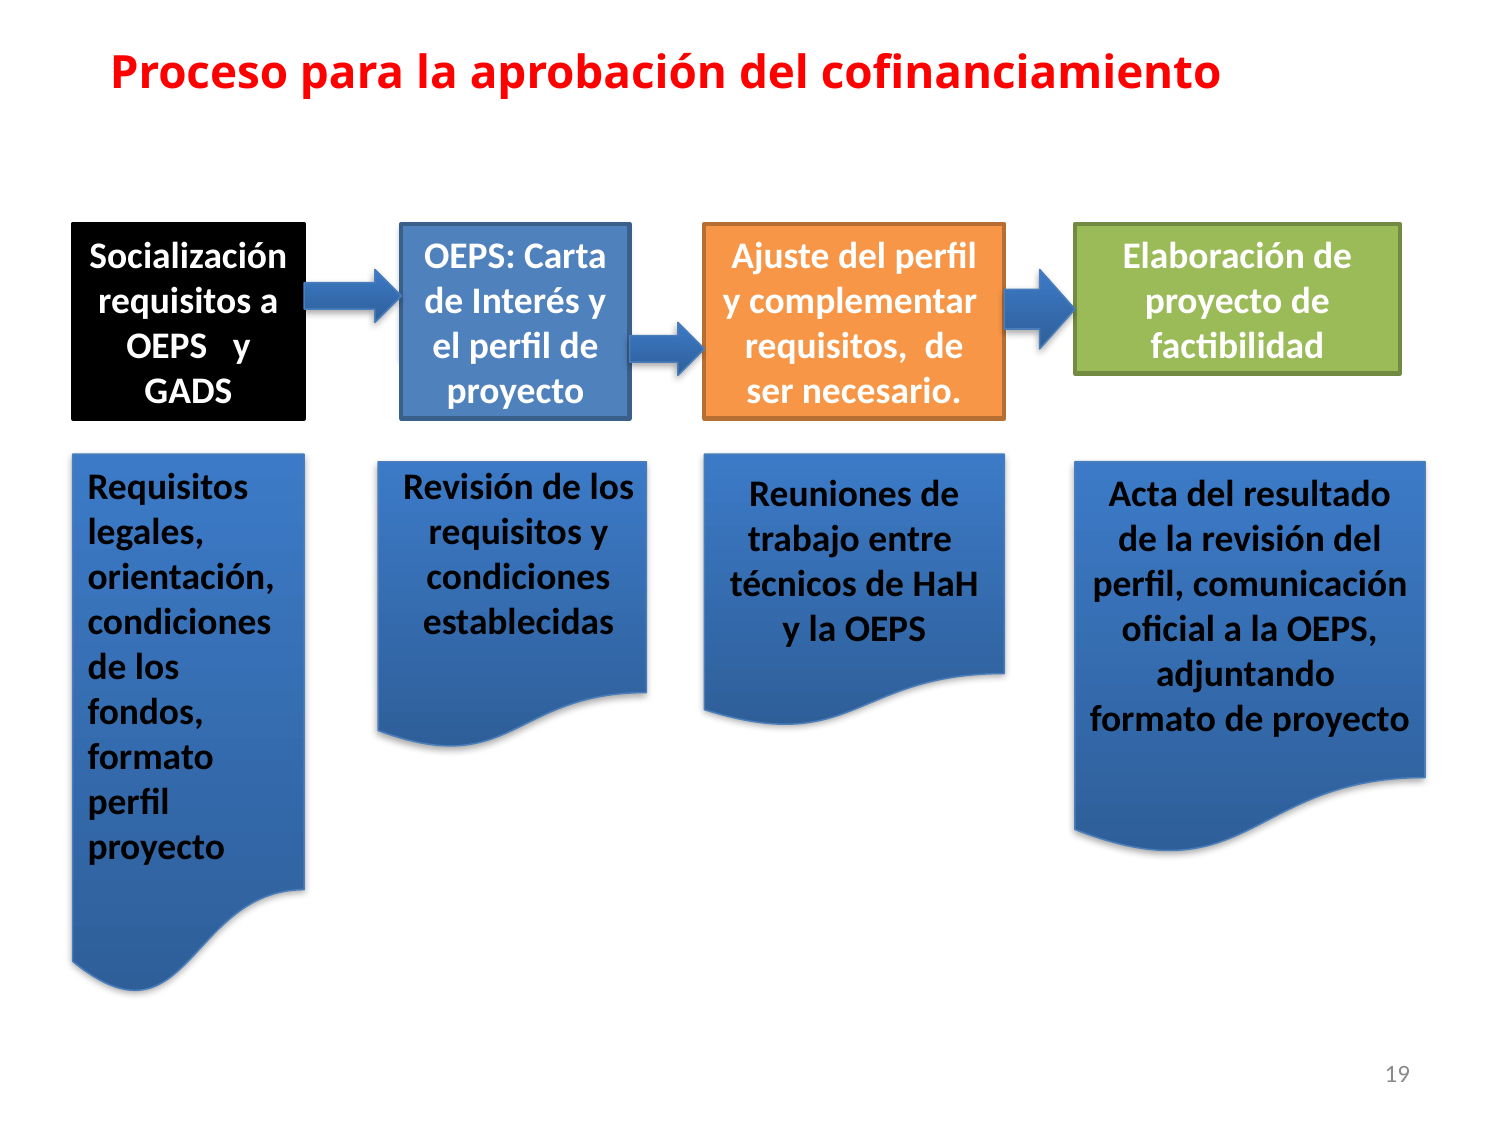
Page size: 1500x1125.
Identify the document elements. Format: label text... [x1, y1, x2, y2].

text_box [377, 461, 648, 747]
text_box Socialización requisitos a OEPS y GADS [71, 222, 306, 421]
text_box [71, 453, 305, 992]
text_box Reuniones de trabajo entre técnicos de HaH y la OEPS [704, 461, 1005, 702]
text_box [1074, 792, 1333, 852]
text_box [703, 453, 1006, 725]
slide_number 19 [1074, 1042, 1425, 1103]
text_box [303, 268, 402, 324]
text_box OEPS: Carta de Interés y el perfil de proyecto [399, 222, 632, 421]
text_box Elaboración de proyecto de factibilidad [1073, 222, 1402, 376]
text_box [1003, 268, 1076, 350]
text_box [628, 321, 705, 377]
text_box Proceso para la aprobación del cofinanciamiento [95, 35, 1407, 106]
text_box Acta del resultado de la revisión del perfil, comunicación oficial a la OEPS, adjuntando formato de proyecto [1074, 461, 1425, 792]
text_box Requisitos legales, orientación, condiciones de los fondos, formato perfil proyecto [72, 454, 305, 874]
text_box Revisión de los requisitos y condiciones establecidas [384, 454, 653, 649]
text_box Ajuste del perfil y complementar requisitos, de ser necesario. [702, 222, 1006, 421]
